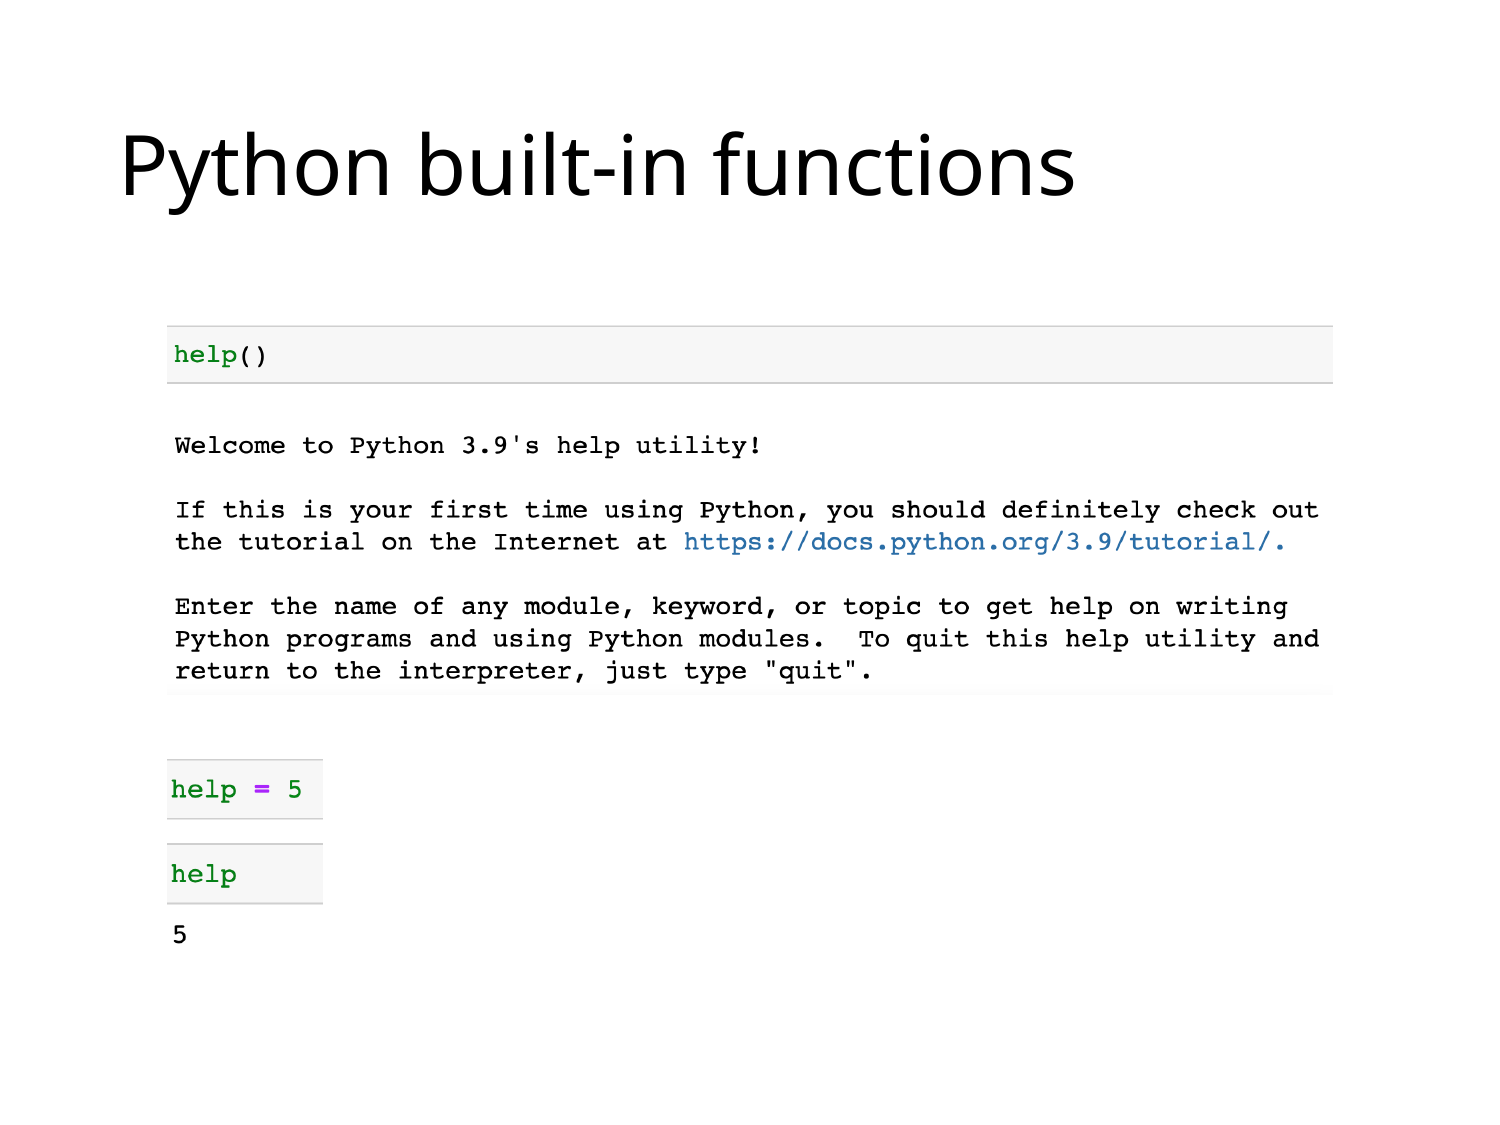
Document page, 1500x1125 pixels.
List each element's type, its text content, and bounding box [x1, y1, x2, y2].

picture [167, 317, 1333, 695]
picture [167, 753, 323, 960]
title Python built-in functions [103, 59, 1397, 278]
